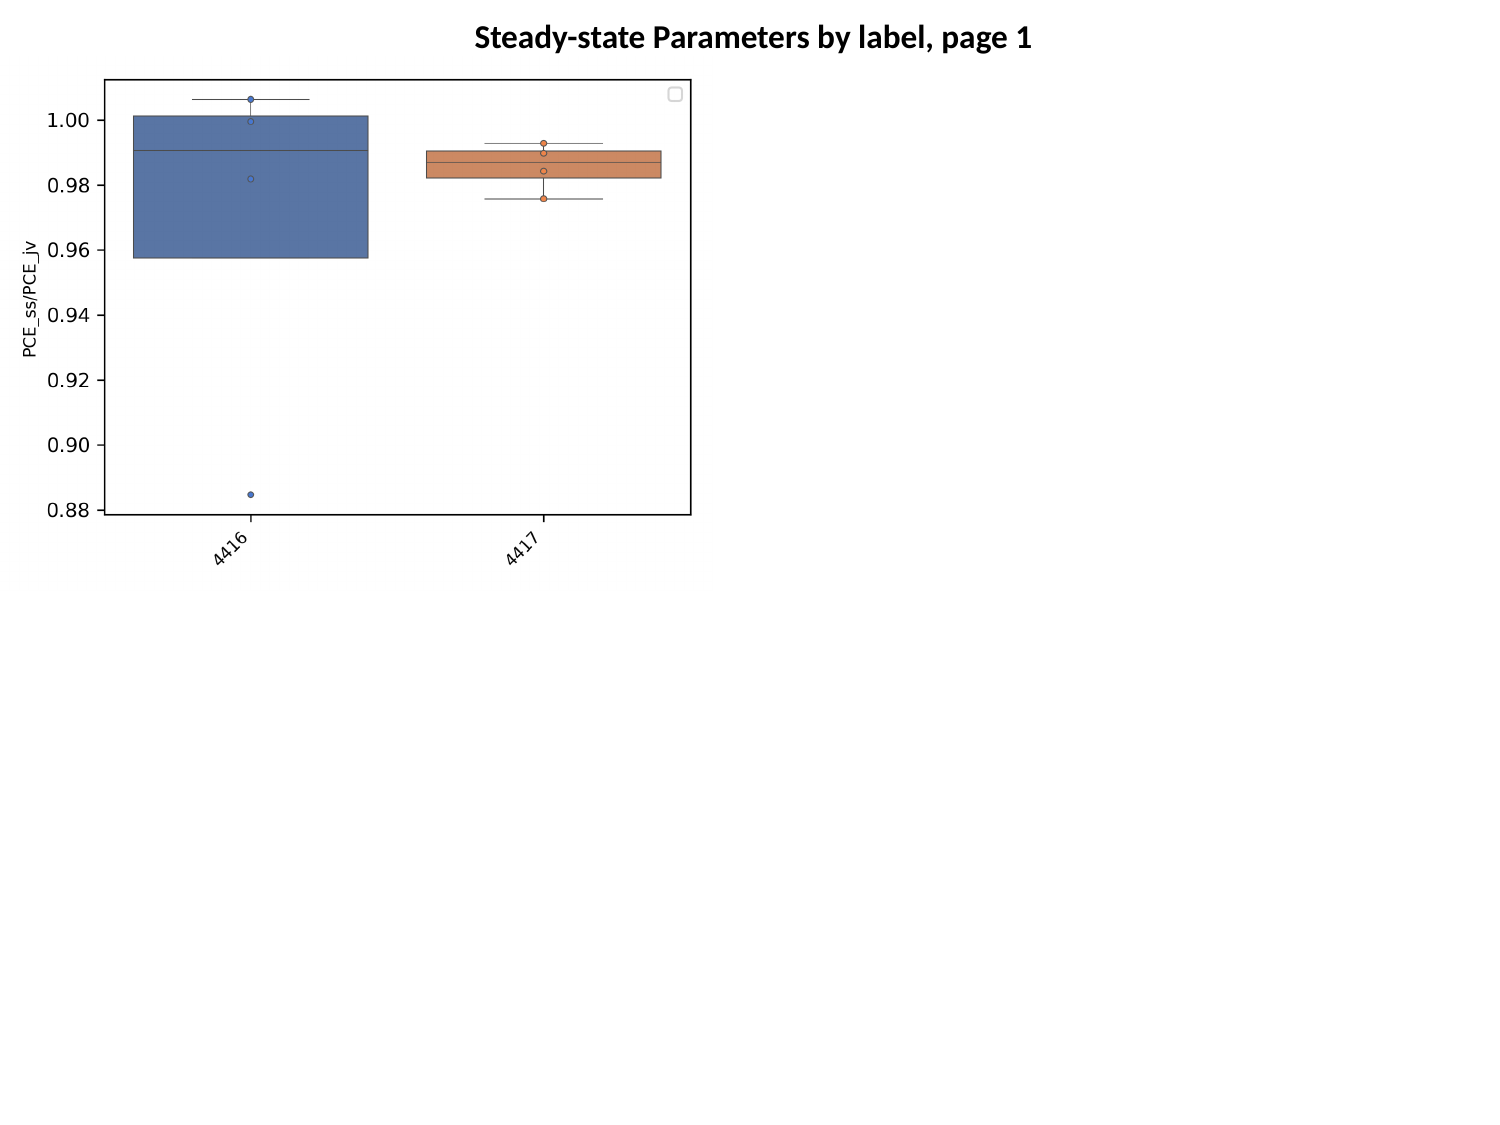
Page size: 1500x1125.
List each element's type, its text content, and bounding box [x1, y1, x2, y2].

picture [0, 56, 713, 591]
title Steady-state Parameters by label, page 1 [0, 0, 1500, 75]
